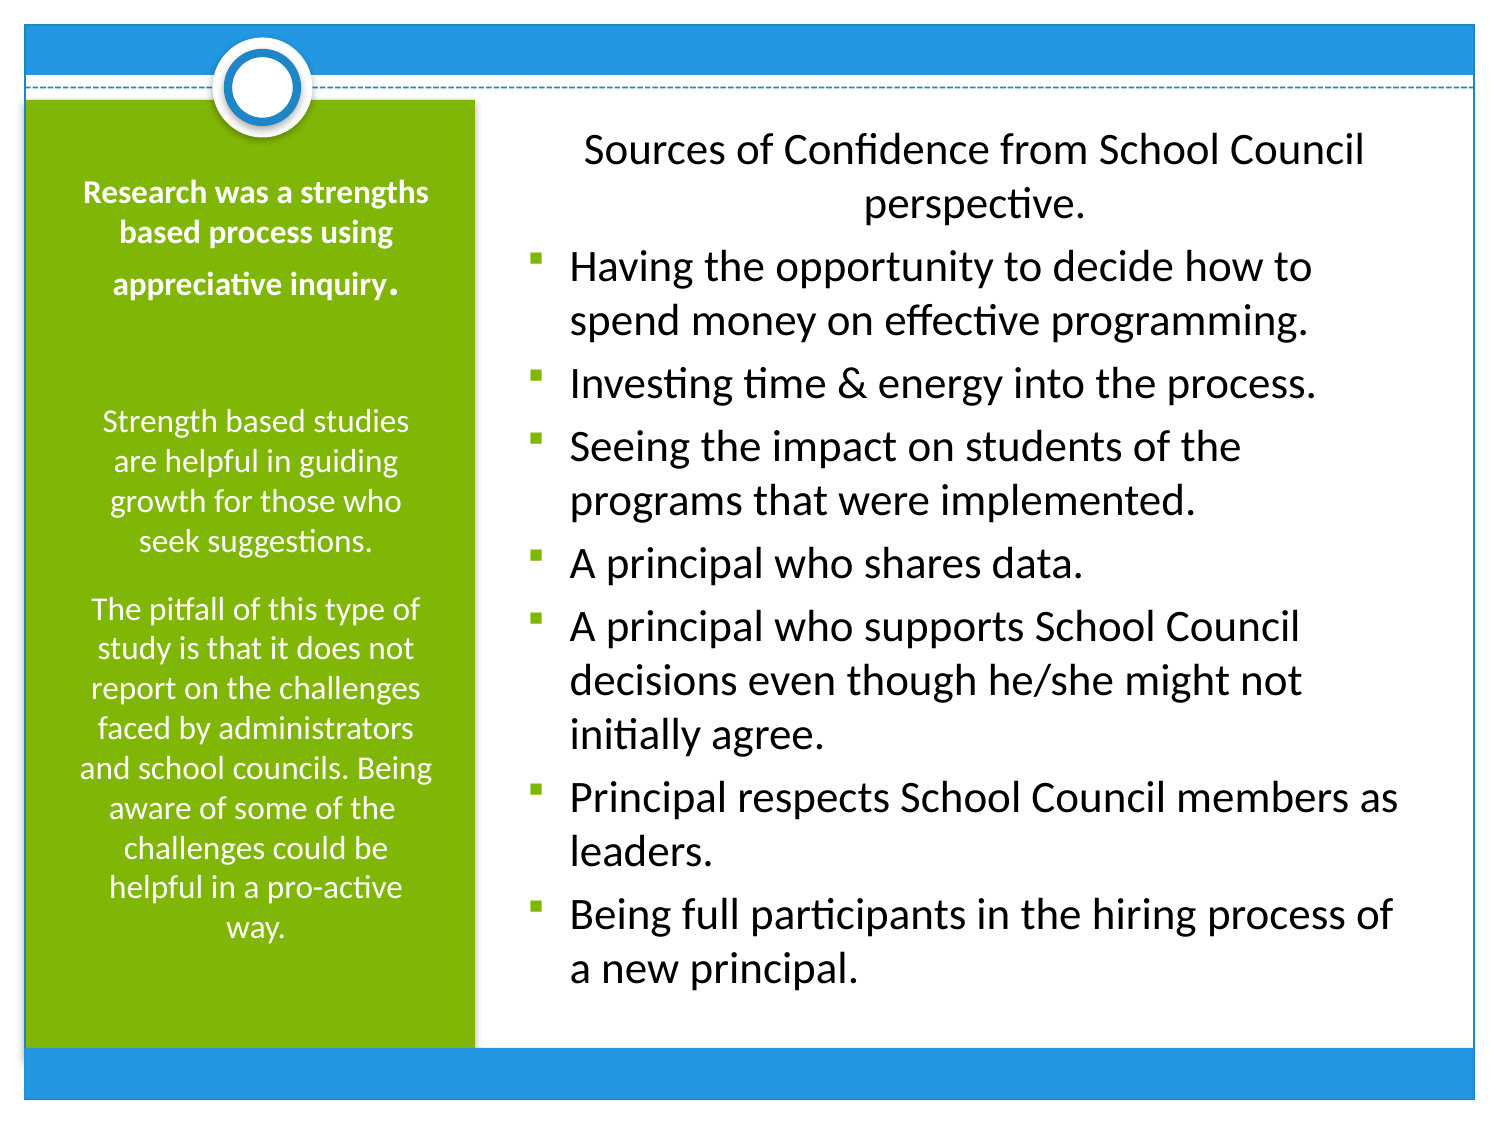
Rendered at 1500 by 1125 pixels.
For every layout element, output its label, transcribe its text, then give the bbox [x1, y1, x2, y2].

title Research was a strengths based process using appreciative inquiry. [62, 149, 450, 313]
list Sources of Confidence from School Council perspective. Having the opportunity to decide how to spend money on effective programming. Investing time & energy into the process. Seeing the impact on students of the programs that were implemented. A principal who shares data. A principal who supports School Council decisions even though he/she might not initially agree. Principal respects School Council members as leaders. Being full participants in the hiring process of a new principal. [512, 112, 1438, 1000]
list Strength based studies are helpful in guiding growth for those who seek suggestions. The pitfall of this type of study is that it does not report on the challenges faced by administrators and school councils. Being aware of some of the challenges could be helpful in a pro-active way. [62, 324, 450, 1005]
